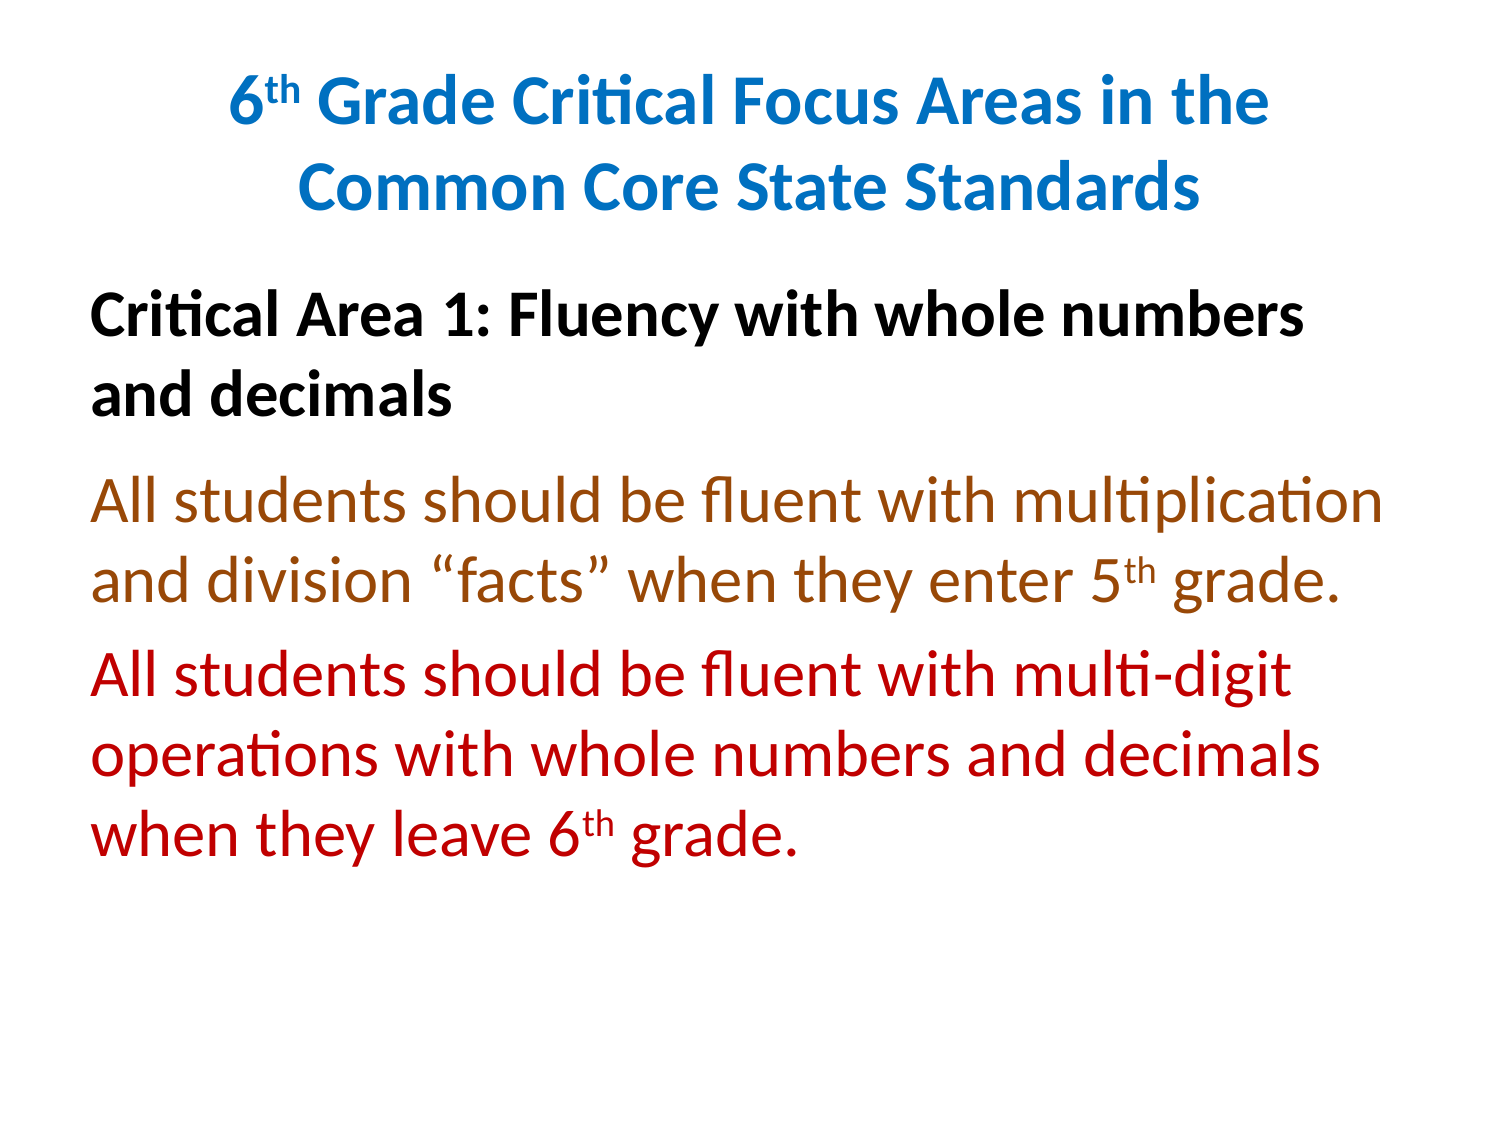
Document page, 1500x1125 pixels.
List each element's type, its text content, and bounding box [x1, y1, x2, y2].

list Critical Area 1: Fluency with whole numbers and decimals All students should be fluent with multiplication and division “facts” when they enter 5th grade. All students should be fluent with multi-digit operations with whole numbers and decimals when they leave 6th grade. [75, 262, 1425, 1069]
title 6th Grade Critical Focus Areas in the Common Core State Standards [75, 45, 1425, 233]
